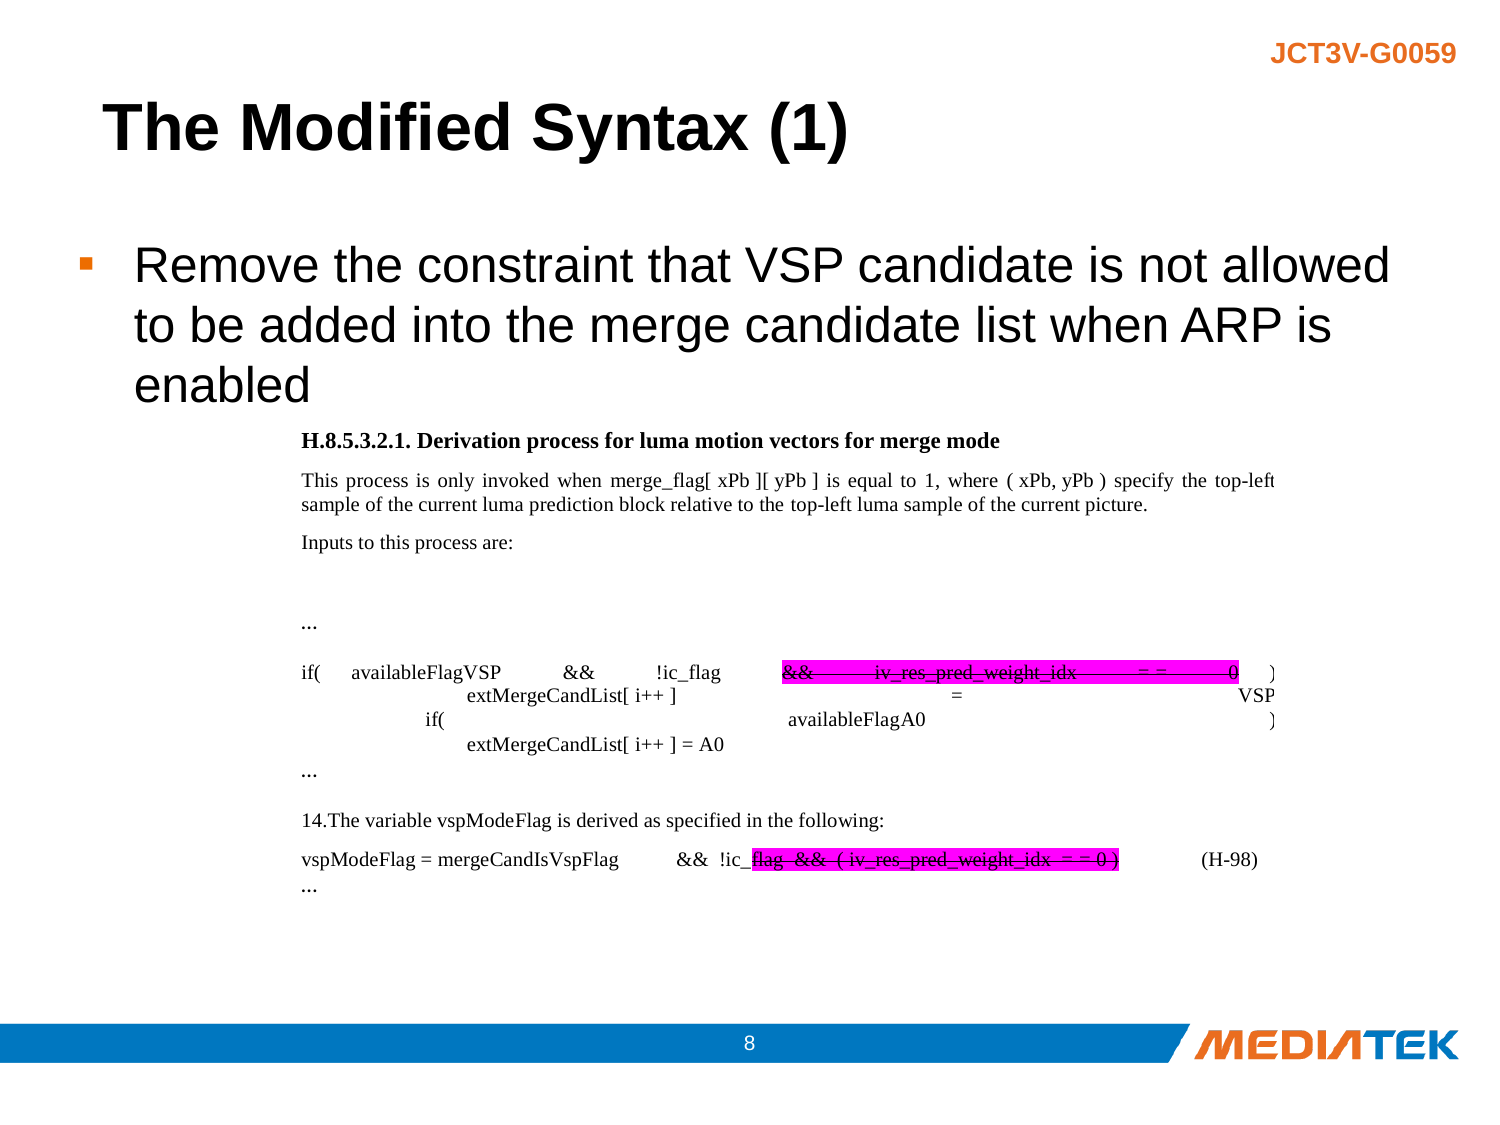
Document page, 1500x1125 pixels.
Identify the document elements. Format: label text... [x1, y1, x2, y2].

picture [301, 408, 1275, 925]
picture [0, 1023, 711, 1063]
slide_number 7 [711, 1022, 789, 1090]
picture [789, 1023, 1459, 1063]
title The Modified Syntax (1) [87, 46, 1410, 201]
list Remove the constraint that VSP candidate is not allowed to be added into the merge candidate list when ARP is enabled [62, 224, 1424, 1051]
